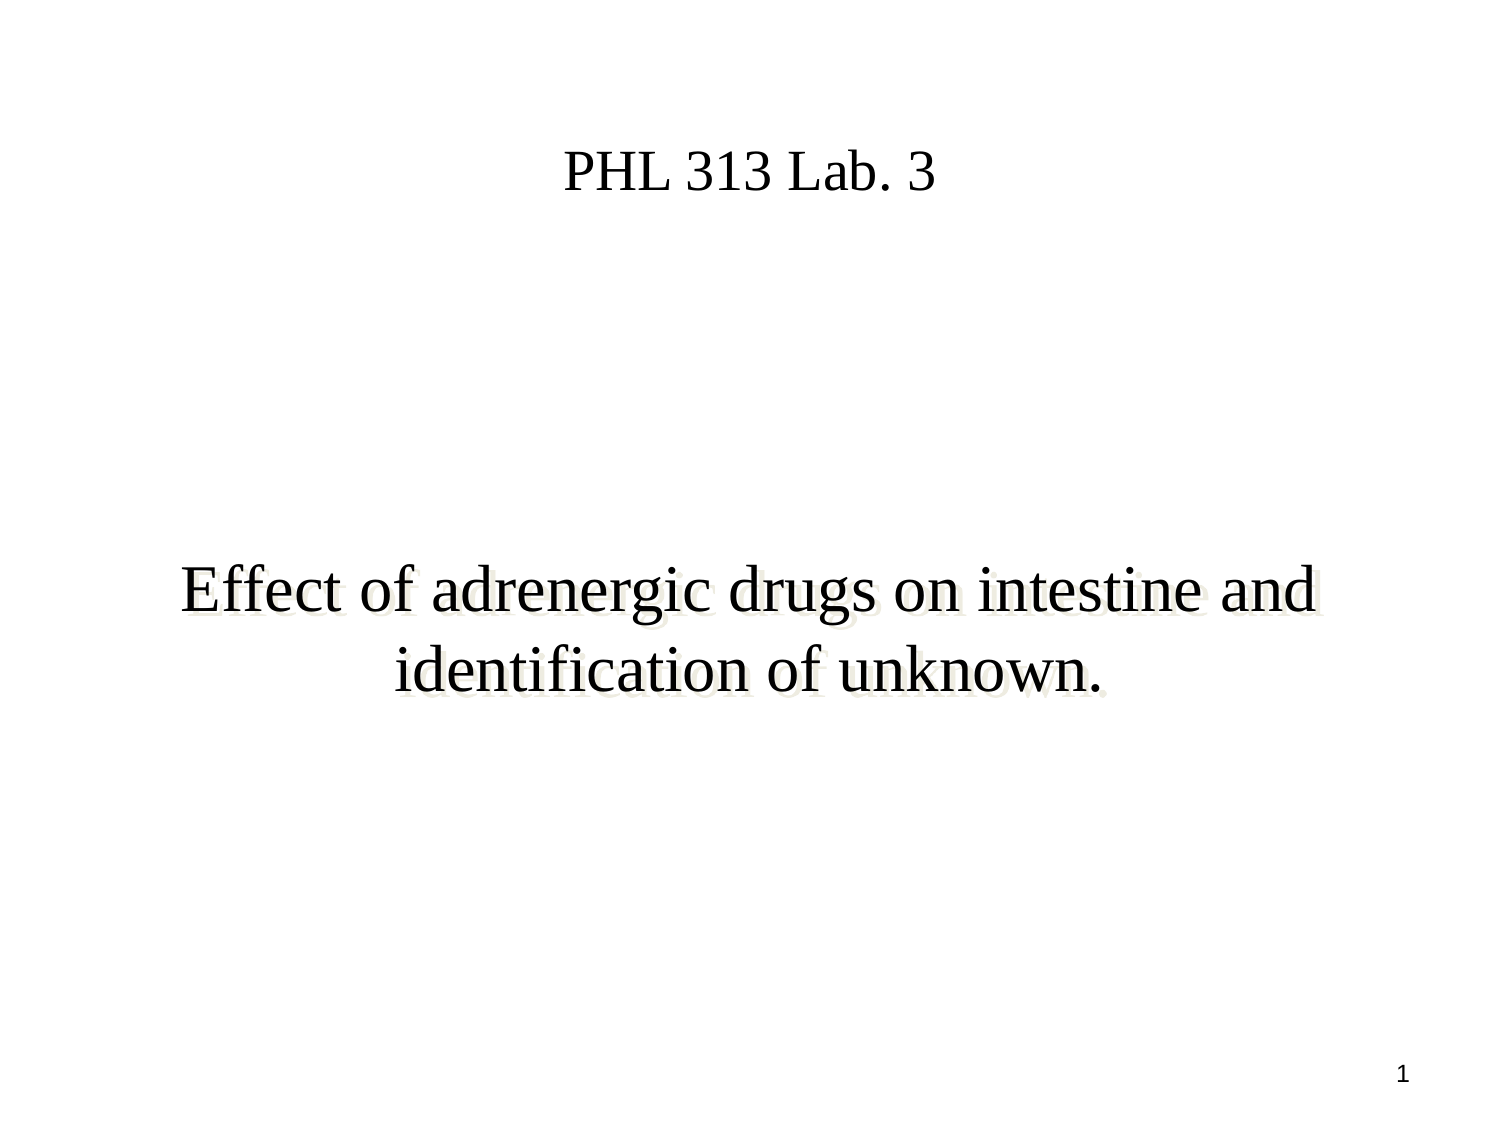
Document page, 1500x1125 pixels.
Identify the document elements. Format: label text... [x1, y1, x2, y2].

text_box Effect of adrenergic drugs on intestine and identification of unknown. [0, 537, 1500, 713]
slide_number 1 [1074, 1042, 1425, 1103]
text_box PHL 313 Lab. 3 [0, 125, 1500, 210]
